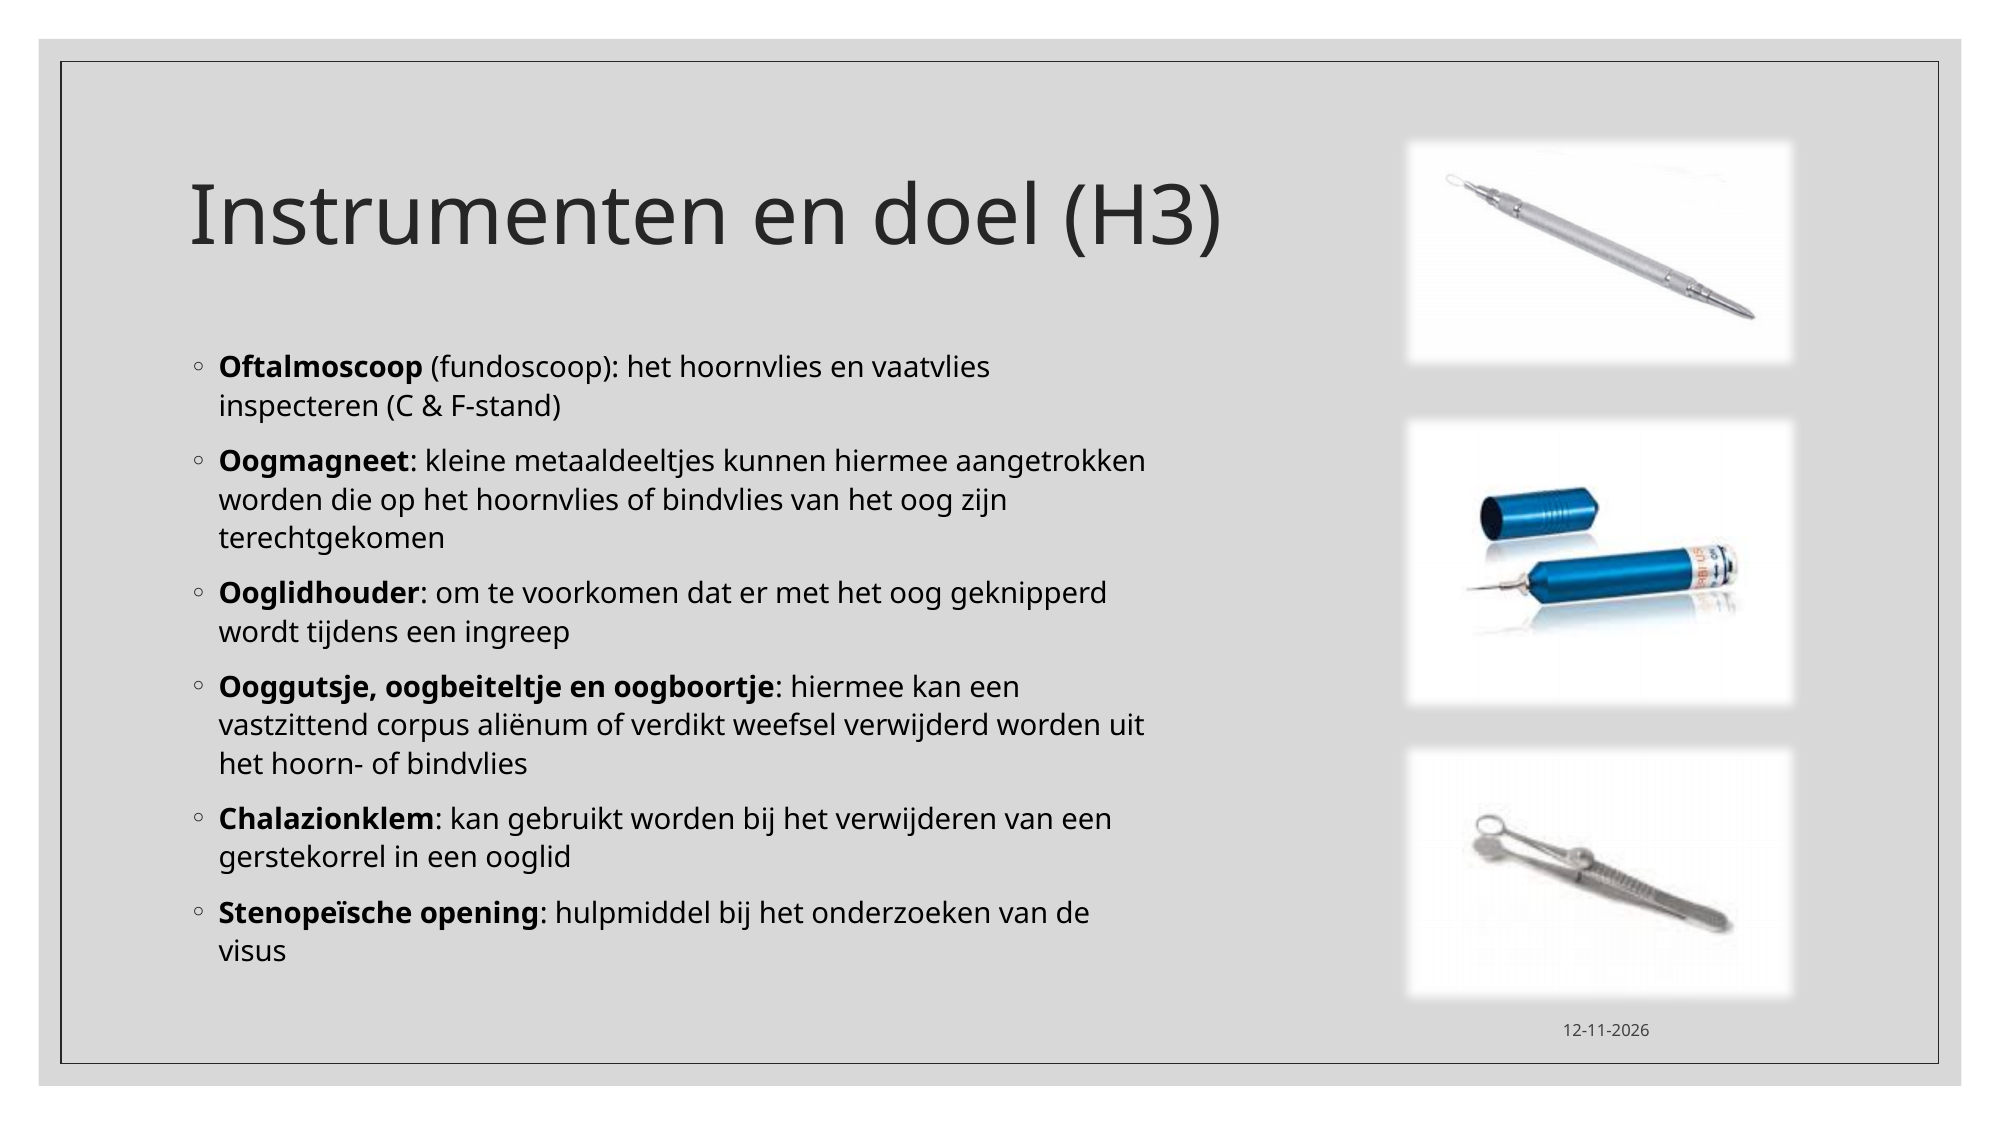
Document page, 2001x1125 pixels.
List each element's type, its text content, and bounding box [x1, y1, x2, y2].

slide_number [1190, 990, 1665, 1050]
picture [1397, 410, 1803, 715]
list Oftalmoscoop (fundoscoop): het hoornvlies en vaatvlies inspecteren (C & F-stand) Oogmagneet: kleine metaaldeeltjes kunnen hiermee aangetrokken worden die op het hoornvlies of bindvlies van het oog zijn terechtgekomen Ooglidhouder: om te voorkomen dat er met het oog geknipperd wordt tijdens een ingreep Ooggutsje, oogbeiteltje en oogboortje: hiermee kan een vastzittend corpus aliënum of verdikt weefsel verwijderd worden uit het hoorn- of bindvlies Chalazionklem: kan gebruikt worden bij het verwijderen van een gerstekorrel in een ooglid Stenopeïsche opening: hulpmiddel bij het onderzoeken van de visus [174, 337, 1173, 983]
picture [1397, 131, 1803, 374]
picture [1397, 738, 1803, 1008]
title Instrumenten en doel (H3) [174, 105, 1825, 331]
